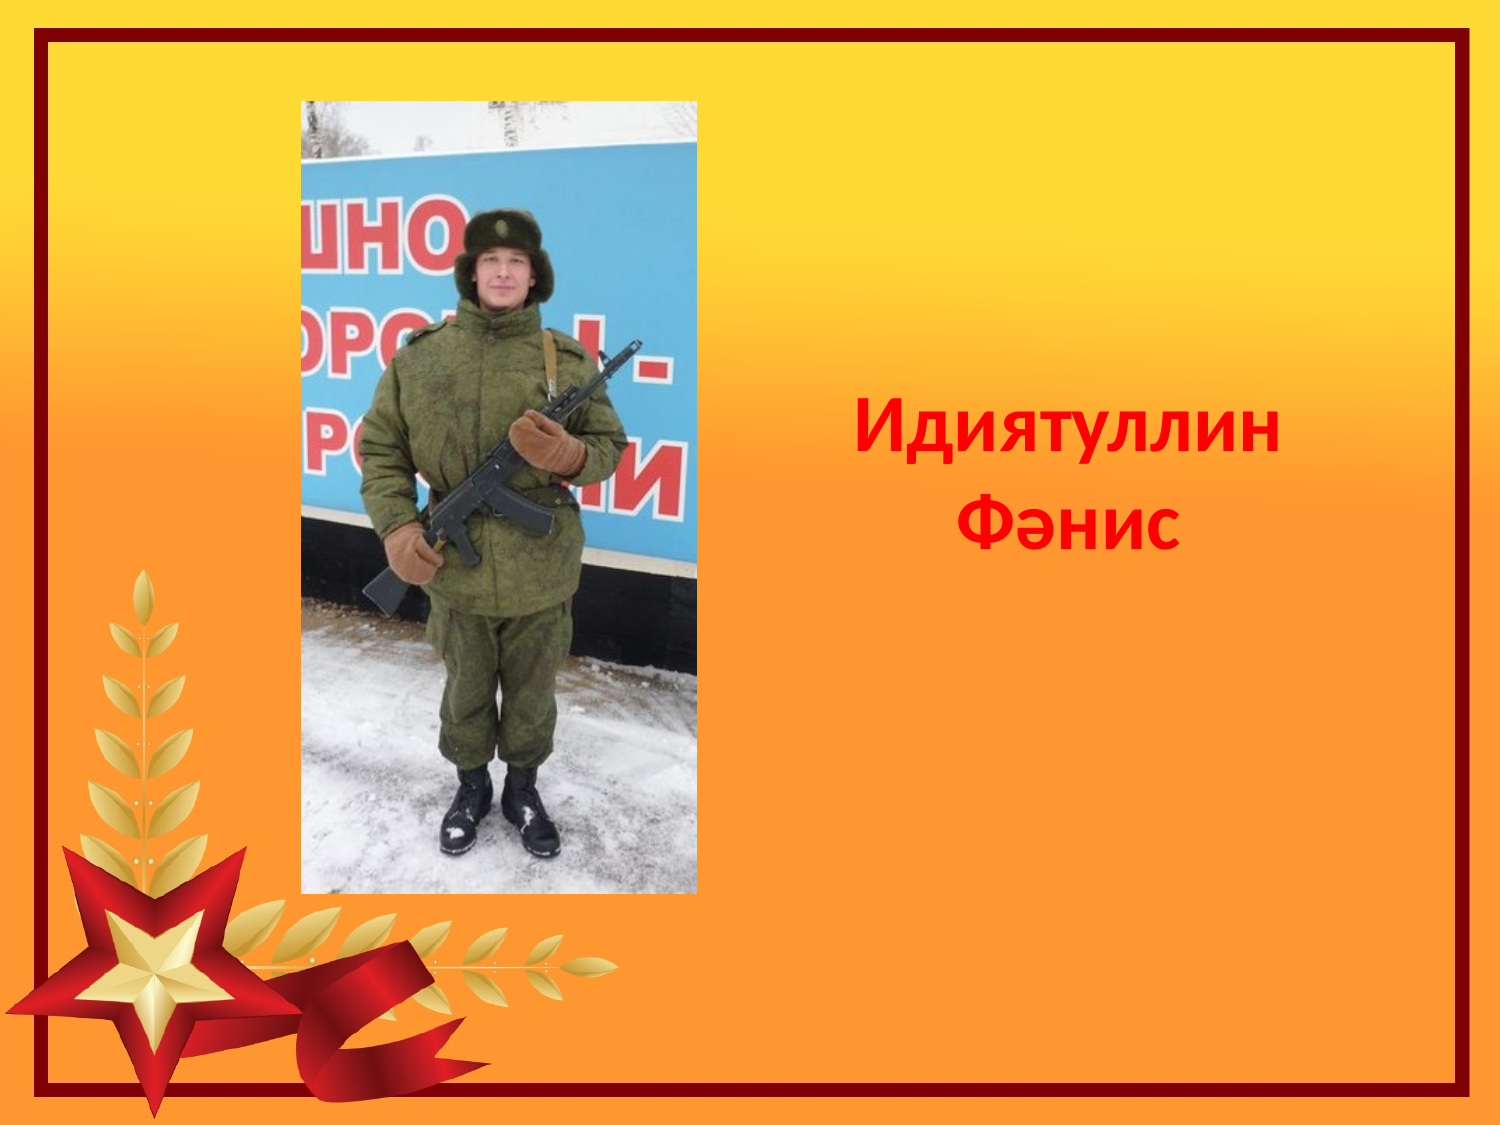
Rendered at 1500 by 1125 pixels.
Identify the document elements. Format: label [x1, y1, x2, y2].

picture [0, 0, 1500, 1125]
list [300, 101, 698, 894]
